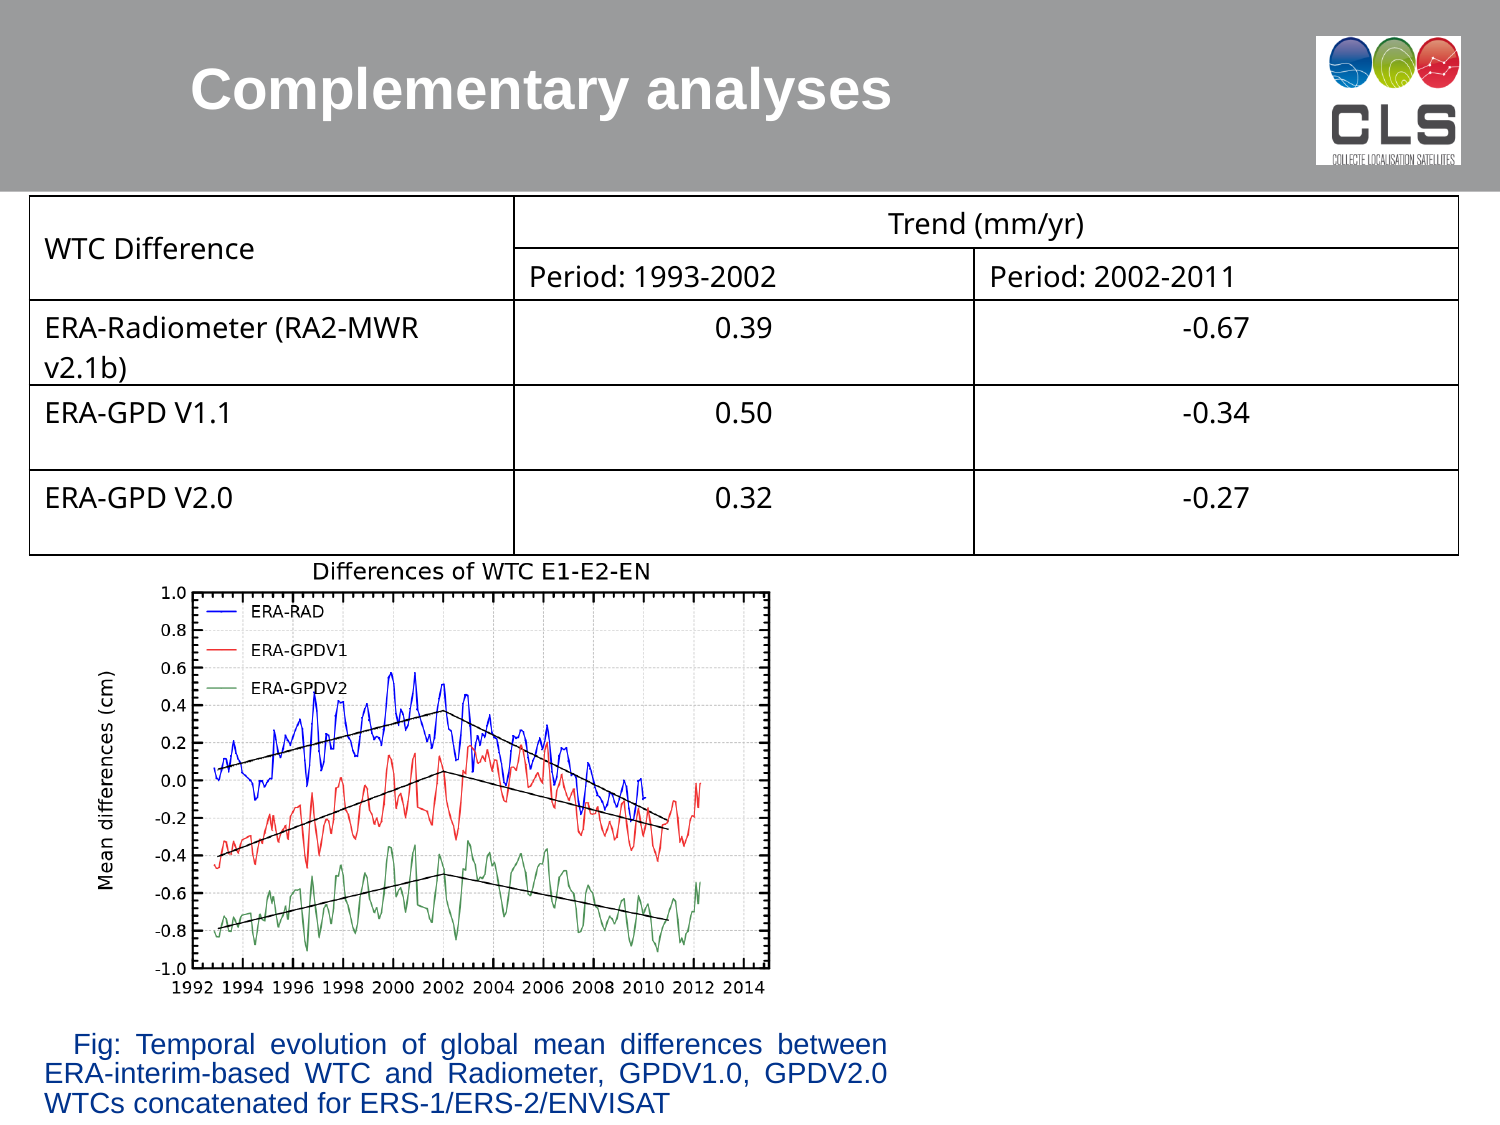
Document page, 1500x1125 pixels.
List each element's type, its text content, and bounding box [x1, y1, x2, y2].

table_cell ERA-Radiometer (RA2-MWR v2.1b) [30, 301, 513, 384]
text_box Fig: Temporal evolution of global mean differences between ERA-interim-based WTC and Radiometer, GPDV1.0, GPDV2.0 WTCs concatenated for ERS-1/ERS-2/ENVISAT [29, 1023, 904, 1125]
picture [1316, 36, 1461, 165]
table_cell -0.34 [975, 386, 1458, 469]
table_cell Period: 2002-2011 [975, 249, 1458, 299]
picture [64, 536, 798, 1024]
table_cell ERA-GPD V1.1 [30, 386, 513, 469]
table_header WTC Difference [30, 197, 513, 299]
table_cell ERA-GPD V2.0 [30, 471, 513, 554]
table_cell 0.50 [515, 386, 973, 469]
table_cell -0.27 [975, 471, 1458, 554]
table_header Trend (mm/yr) [515, 197, 1458, 247]
text_box Complementary analyses [175, 54, 909, 129]
table_cell 0.32 [515, 471, 973, 554]
table_cell -0.67 [975, 301, 1458, 384]
table_cell Period: 1993-2002 [515, 249, 973, 299]
table_cell 0.39 [515, 301, 973, 384]
